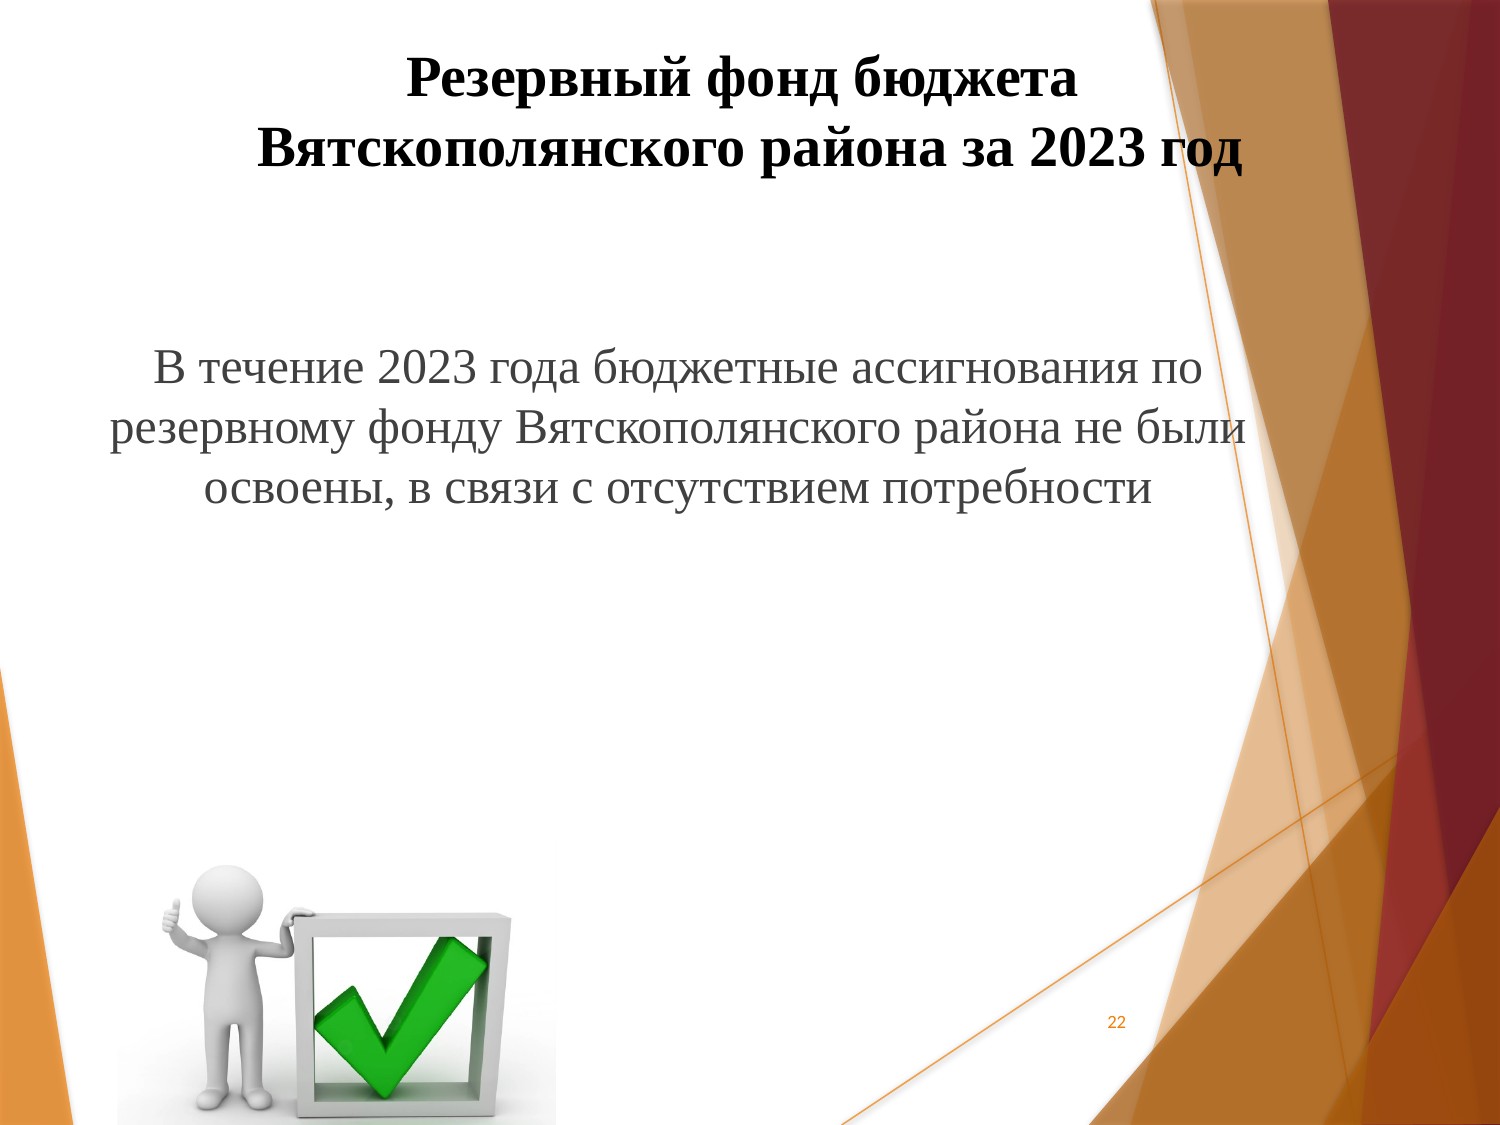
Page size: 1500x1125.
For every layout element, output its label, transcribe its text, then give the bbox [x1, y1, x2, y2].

list В течение 2023 года бюджетные ассигнования по резервному фонду Вятскополянского района не были освоены, в связи с отсутствием потребности [75, 326, 1282, 835]
picture [100, 842, 574, 1125]
slide_number 22 [1057, 991, 1142, 1051]
title Резервный фонд бюджета Вятскополянского района за 2023 год [75, 30, 1425, 209]
